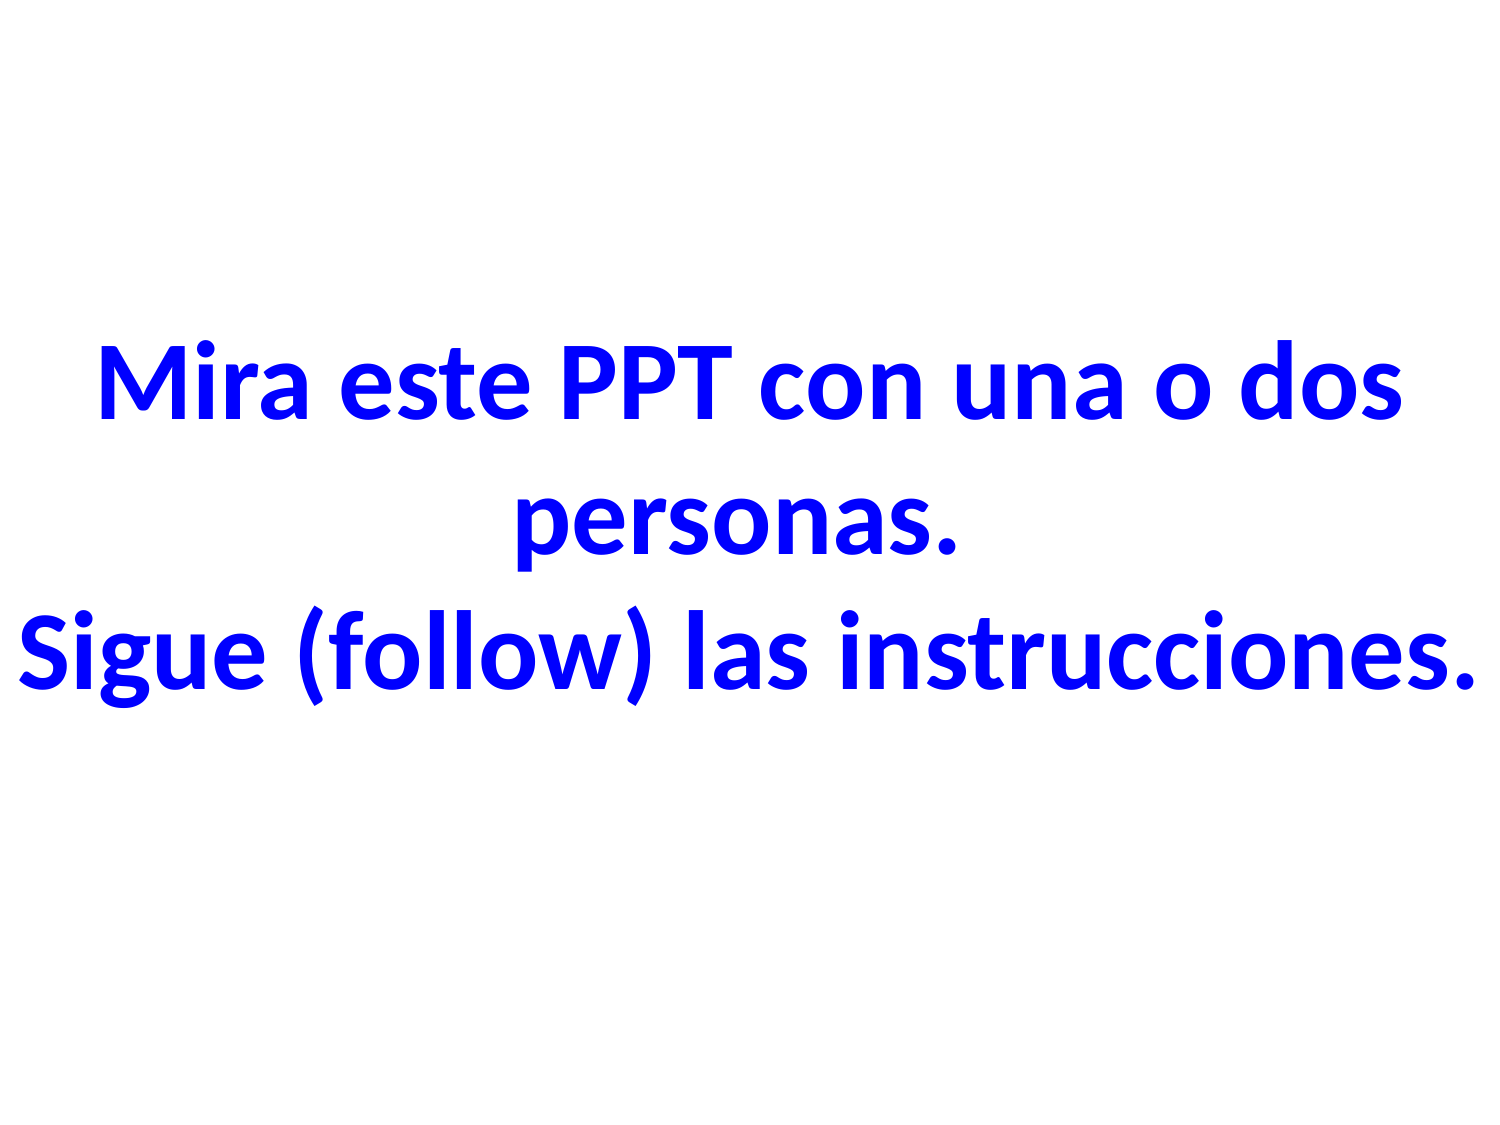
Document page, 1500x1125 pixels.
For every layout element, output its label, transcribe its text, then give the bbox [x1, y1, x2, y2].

text_box Mira este PPT con una o dos personas. Sigue (follow) las instrucciones. [0, 299, 1500, 720]
